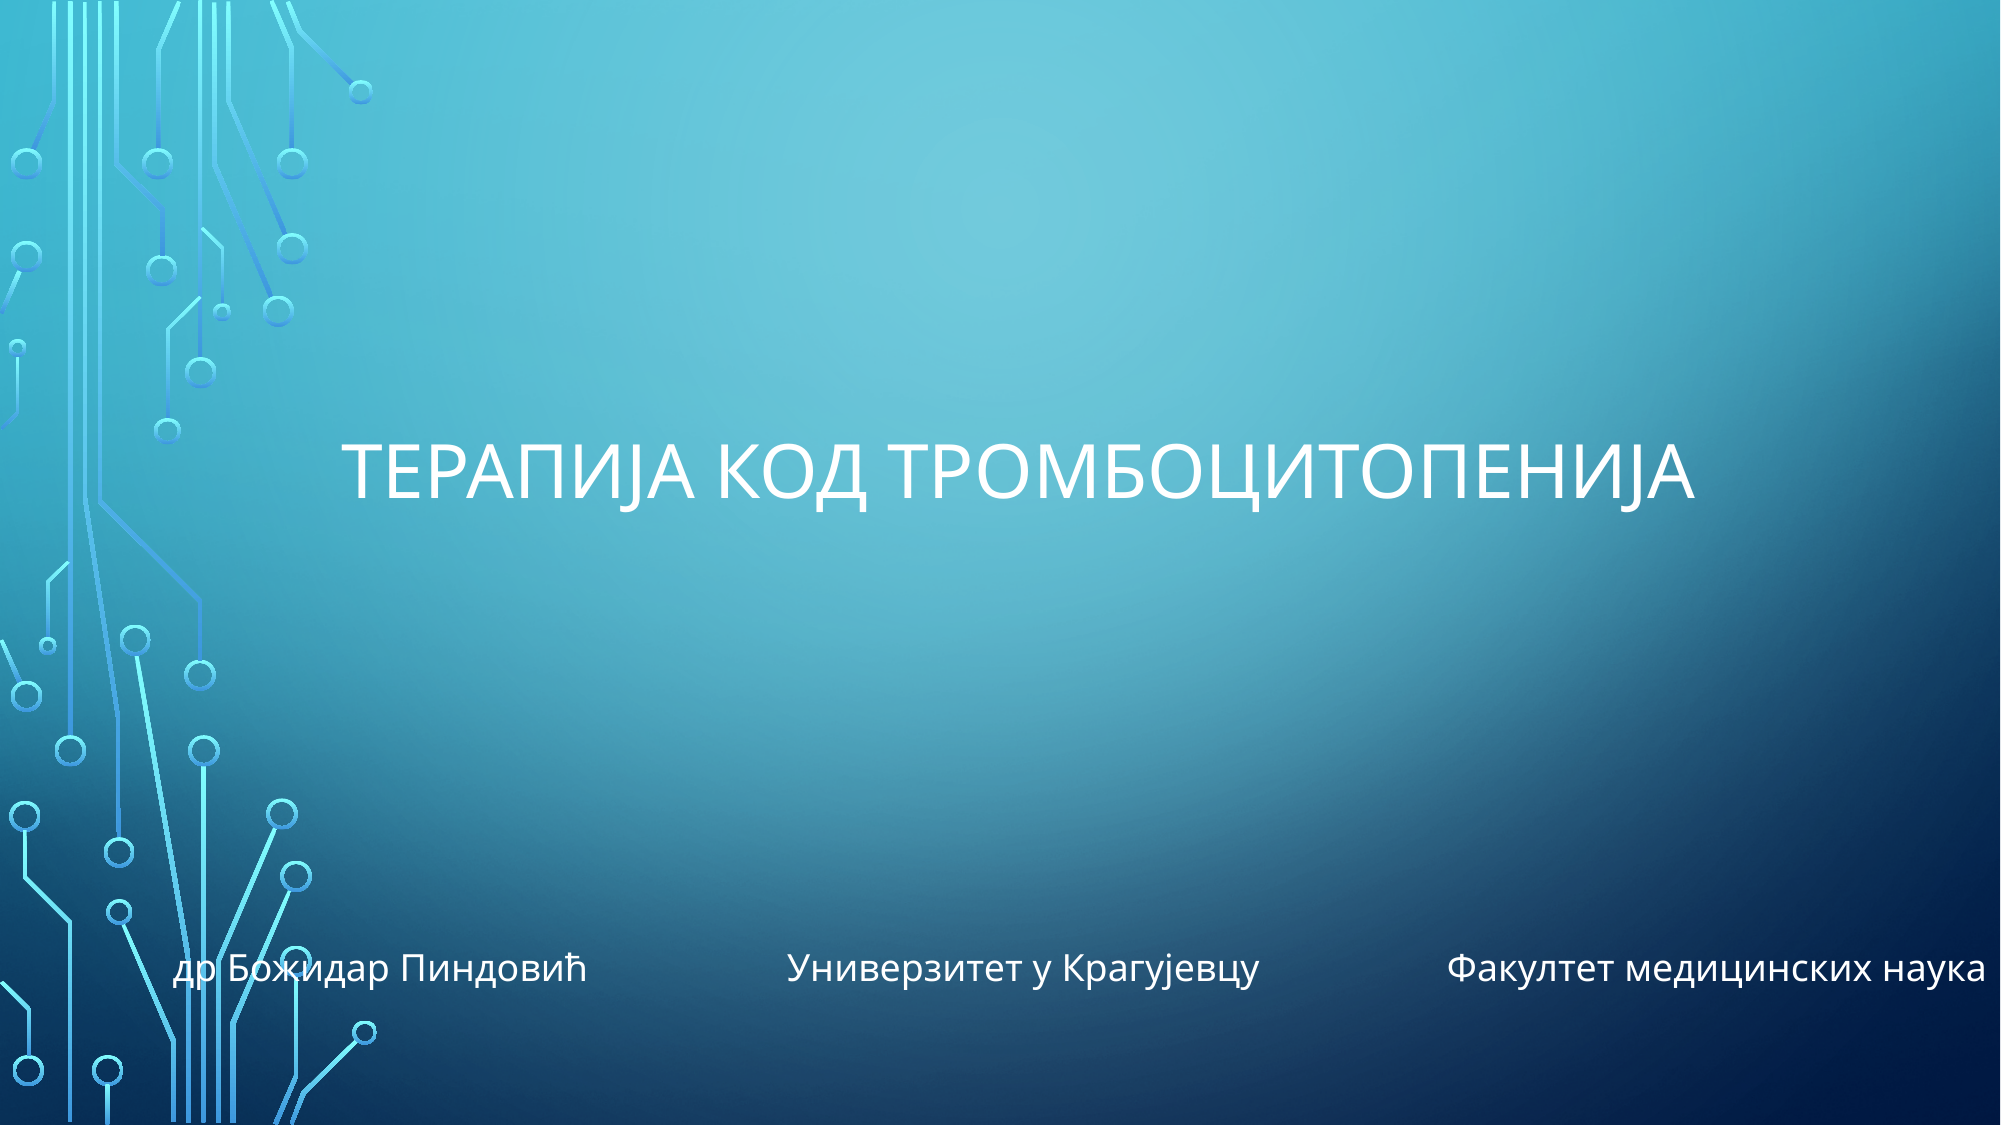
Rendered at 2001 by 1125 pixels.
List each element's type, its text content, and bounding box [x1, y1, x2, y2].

text_box др Божидар Пиндовић [157, 936, 604, 997]
text_box Универзитет у Крагујевцу [772, 936, 1275, 997]
title Терапија код ТромбоцитопенијA [72, 299, 1965, 522]
text_box Факултет медицинских наука [1432, 936, 2000, 997]
